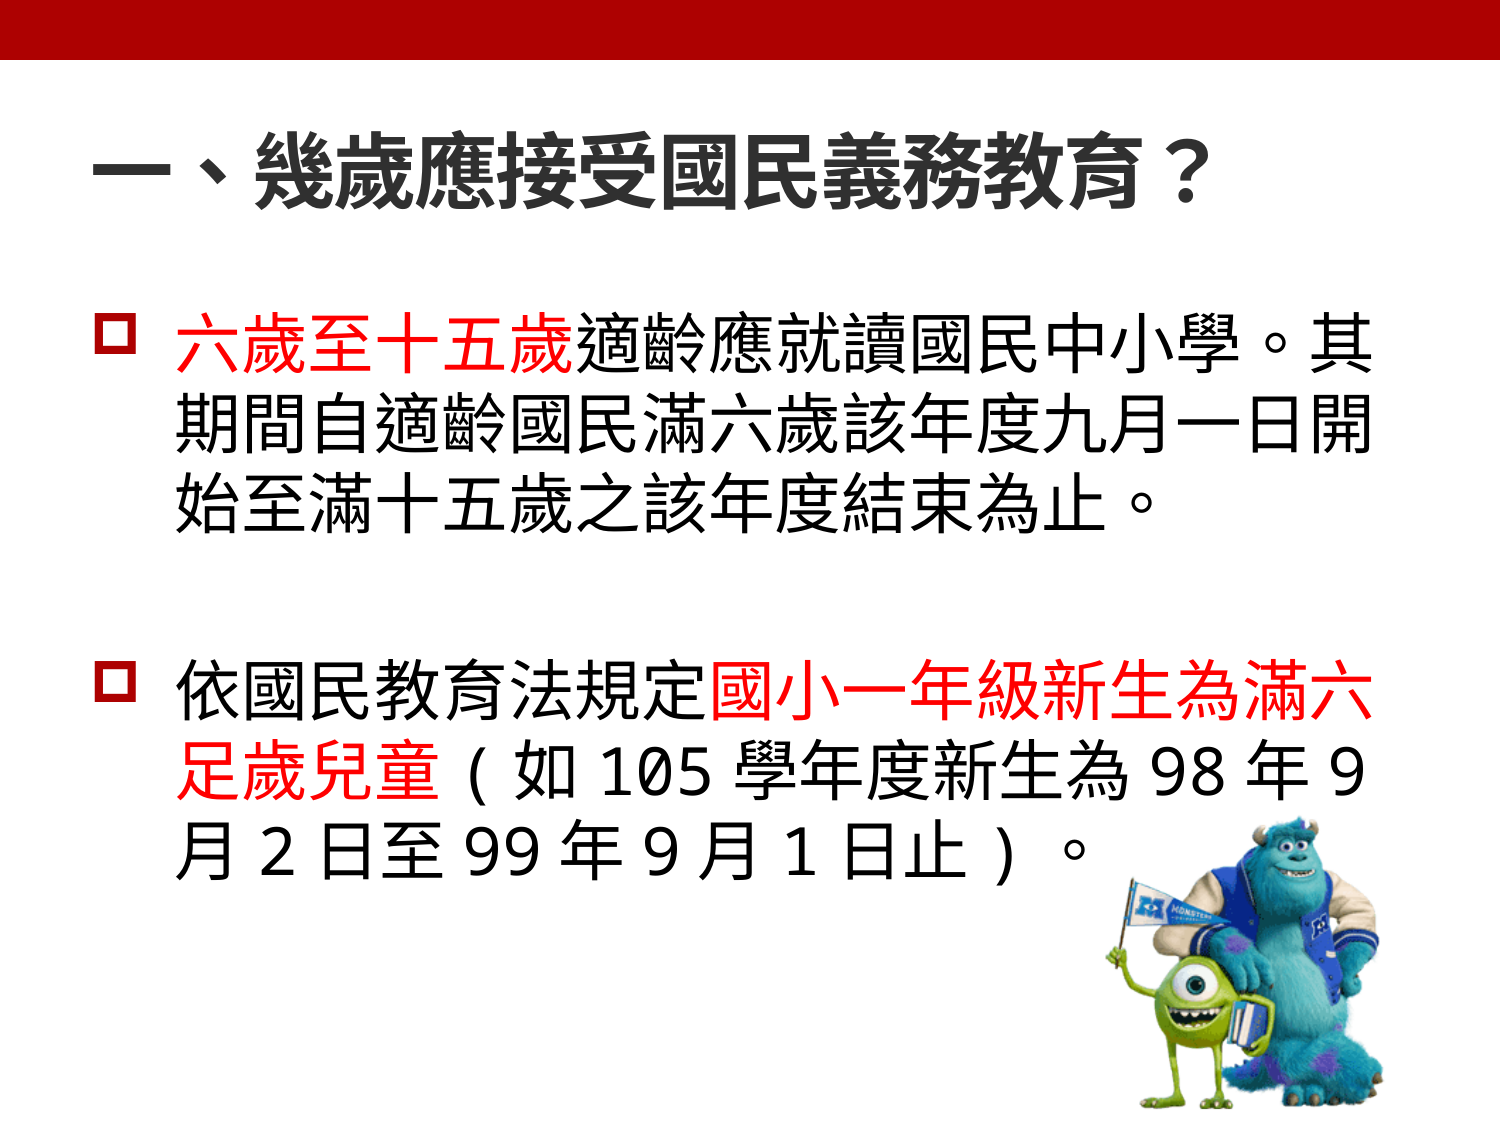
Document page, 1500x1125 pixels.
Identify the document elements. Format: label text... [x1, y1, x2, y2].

title 一、幾歲應接受國民義務教育？ [75, 87, 1425, 250]
picture [1080, 798, 1412, 1125]
list 六歲至十五歲適齡應就讀國民中小學。其期間自適齡國民滿六歲該年度九月一日開始至滿十五歲之該年度結束為止。 依國民教育法規定國小一年級新生為滿六足歲兒童(如105學年度新生為98年9月2日至99年9月1日止)。 [75, 294, 1425, 1094]
